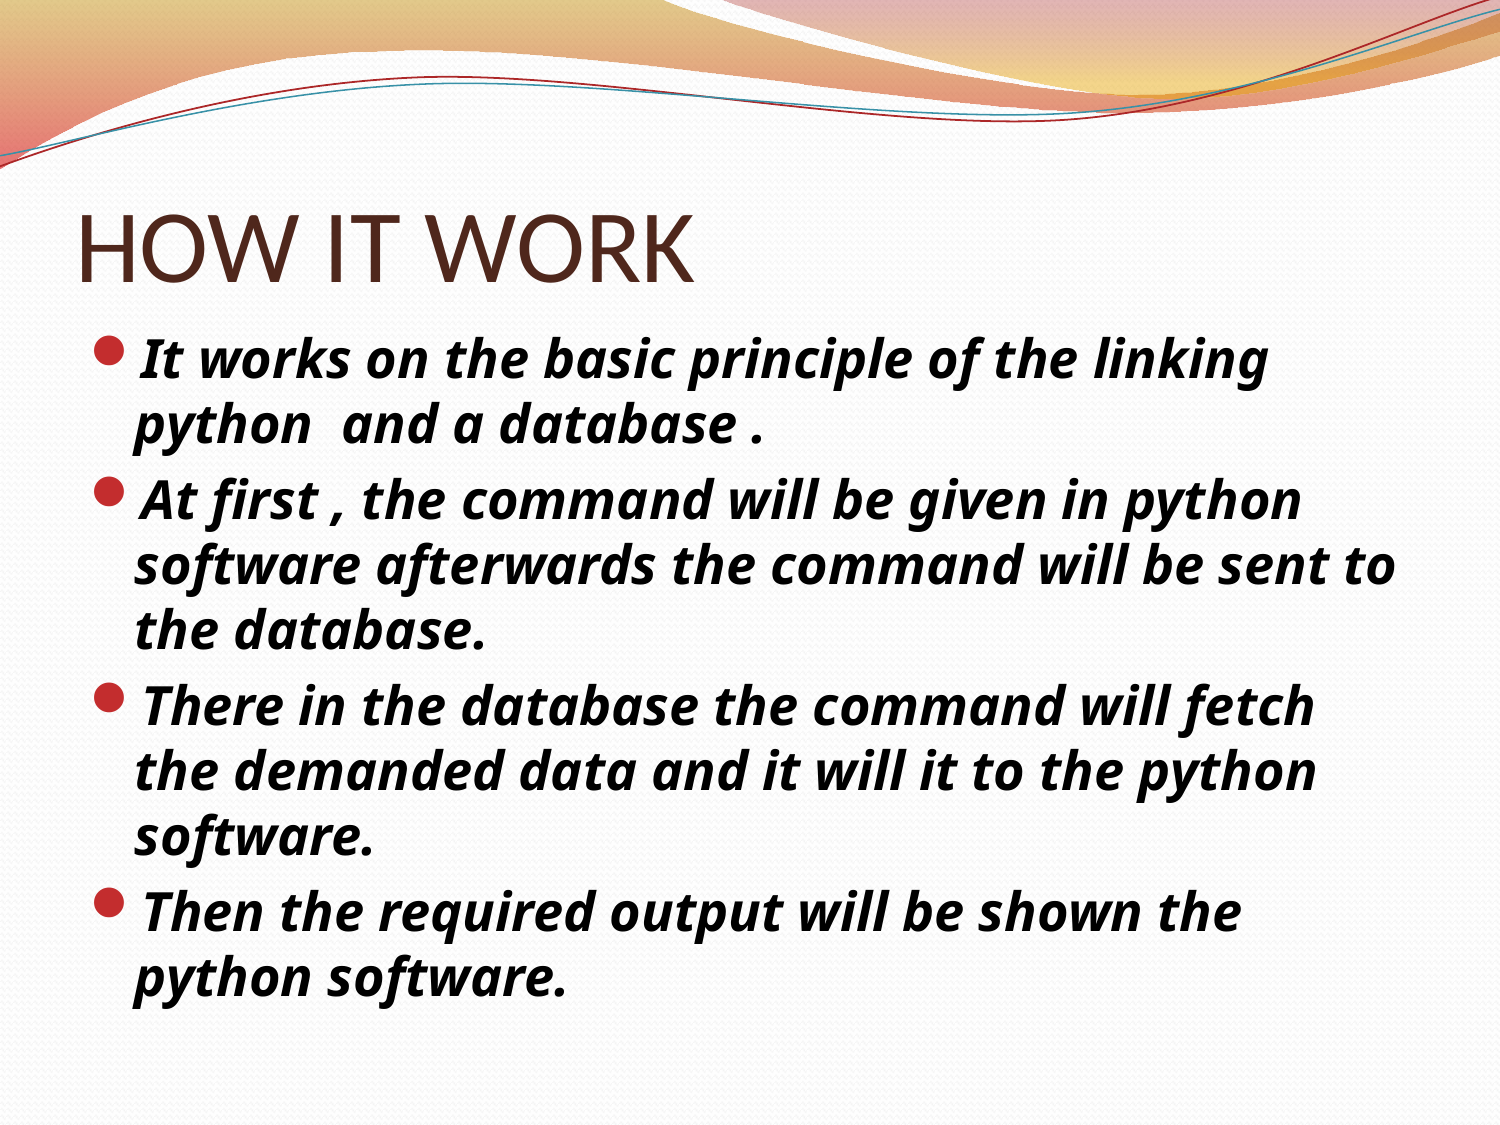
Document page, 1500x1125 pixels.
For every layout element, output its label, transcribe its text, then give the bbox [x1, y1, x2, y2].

list It works on the basic principle of the linking python and a database . At first , the command will be given in python software afterwards the command will be sent to the database. There in the database the command will fetch the demanded data and it will it to the python software. Then the required output will be shown the python software. [75, 317, 1425, 1038]
title HOW IT WORK [75, 115, 1425, 303]
